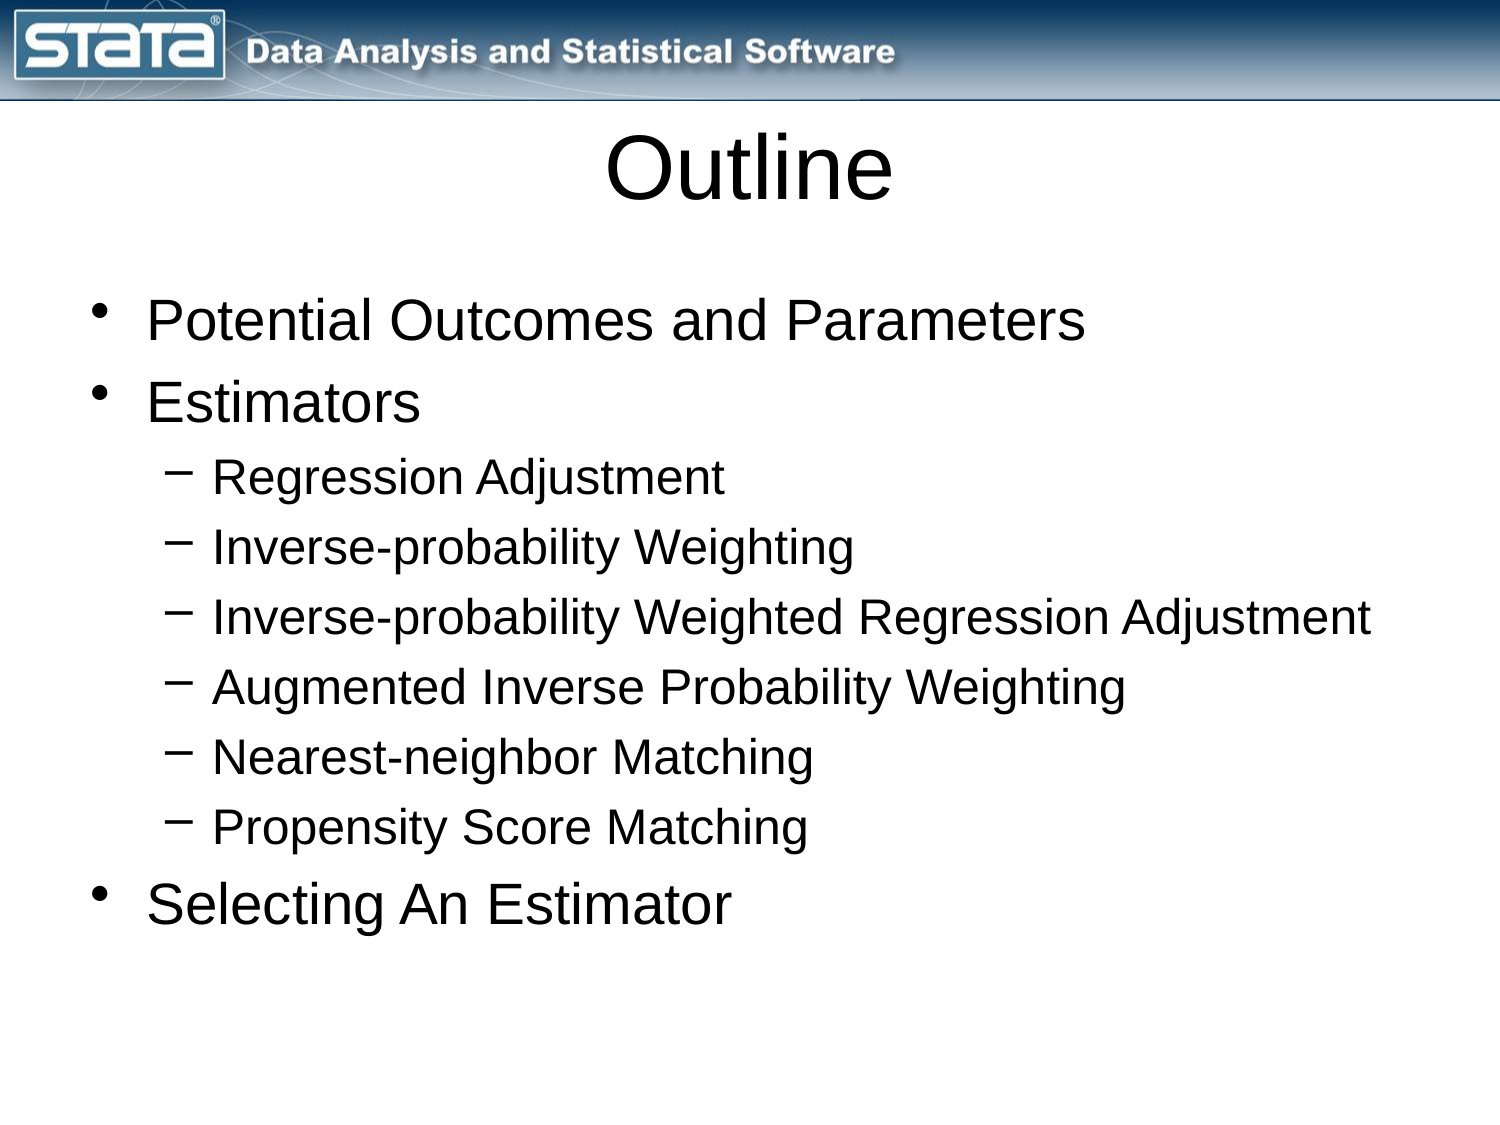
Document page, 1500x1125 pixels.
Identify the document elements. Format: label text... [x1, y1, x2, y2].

picture [0, 0, 1500, 102]
list Potential Outcomes and Parameters Estimators Regression Adjustment Inverse-probability Weighting Inverse-probability Weighted Regression Adjustment Augmented Inverse Probability Weighting Nearest-neighbor Matching Propensity Score Matching Selecting An Estimator [75, 275, 1425, 1063]
title Outline [0, 108, 1500, 225]
